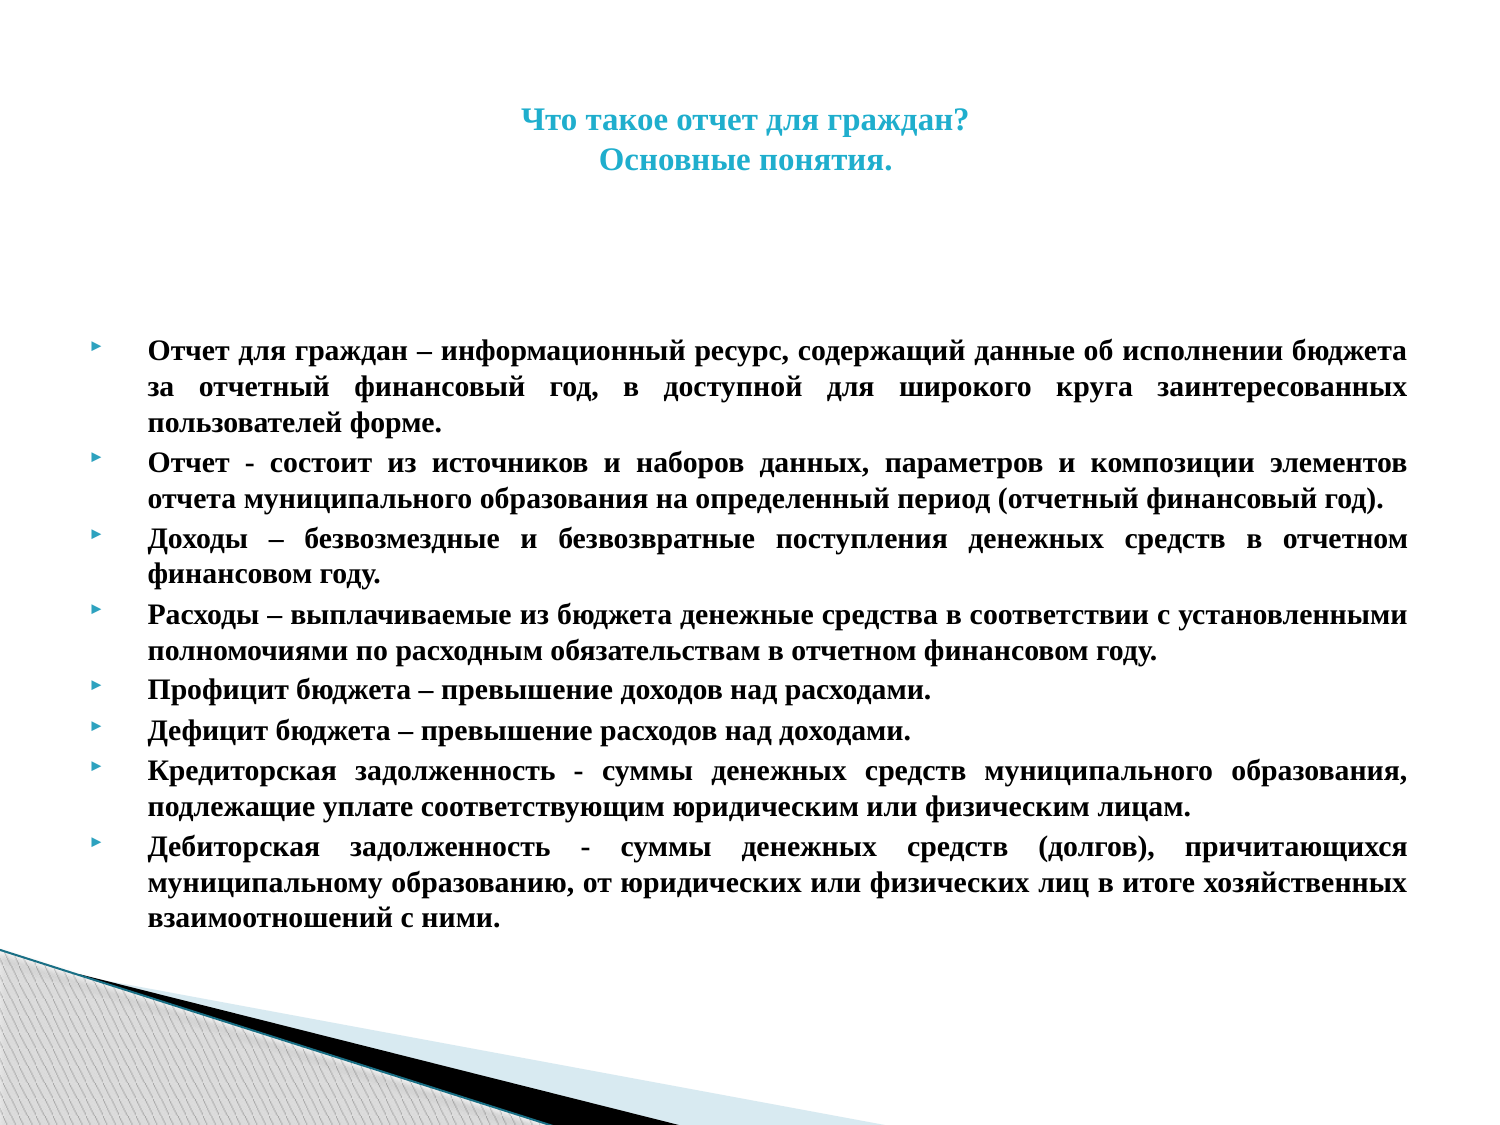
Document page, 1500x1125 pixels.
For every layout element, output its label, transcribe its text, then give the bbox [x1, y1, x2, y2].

list Отчет для граждан – информационный ресурс, содержащий данные об исполнении бюджета за отчетный финансовый год, в доступной для широкого круга заинтересованных пользователей форме. Отчет - состоит из источников и наборов данных, параметров и композиции элементов отчета муниципального образования на определенный период (отчетный финансовый год). Доходы – безвозмездные и безвозвратные поступления денежных средств в отчетном финансовом году. Расходы – выплачиваемые из бюджета денежные средства в соответствии с установленными полномочиями по расходным обязательствам в отчетном финансовом году. Профицит бюджета – превышение доходов над расходами. Дефицит бюджета – превышение расходов над доходами. Кредиторская задолженность - суммы денежных средств муниципального образования, подлежащие уплате соответствующим юридическим или физическим лицам. Дебиторская задолженность - суммы денежных средств (долгов), причитающихся муниципальному образованию, от юридических или физических лиц в итоге хозяйственных взаимоотношений с ними. [75, 243, 1425, 986]
title Что такое отчет для граждан? Основные понятия. [75, 45, 1425, 185]
